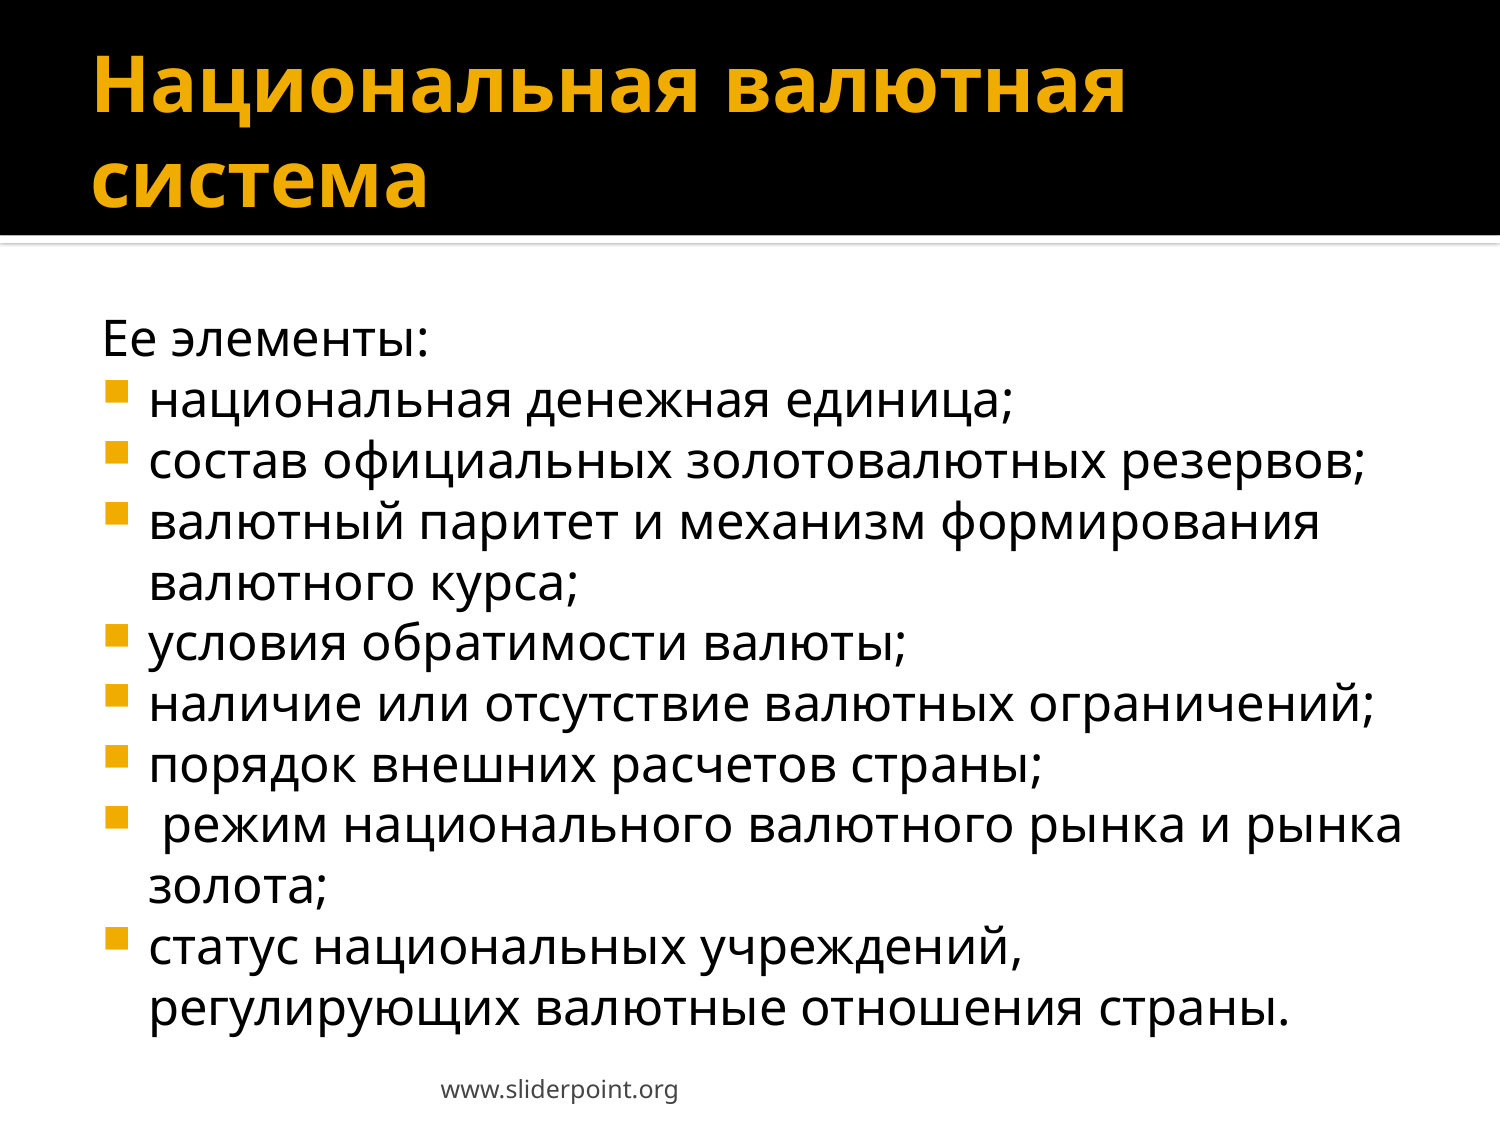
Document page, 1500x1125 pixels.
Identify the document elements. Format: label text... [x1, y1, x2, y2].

list Ее элементы: национальная денежная единица; состав официальных золотовалютных резервов; валютный паритет и механизм формирования валютного курса; условия обратимости валюты; наличие или отсутствие валютных ограничений; порядок внешних расчетов страны; режим национального валютного рынка и рынка золота; статус национальных учреждений, регулирующих валютные отношения страны. [75, 291, 1425, 1050]
title Национальная валютная система [75, 25, 1425, 231]
footer www.sliderpoint.org [433, 1062, 1337, 1108]
